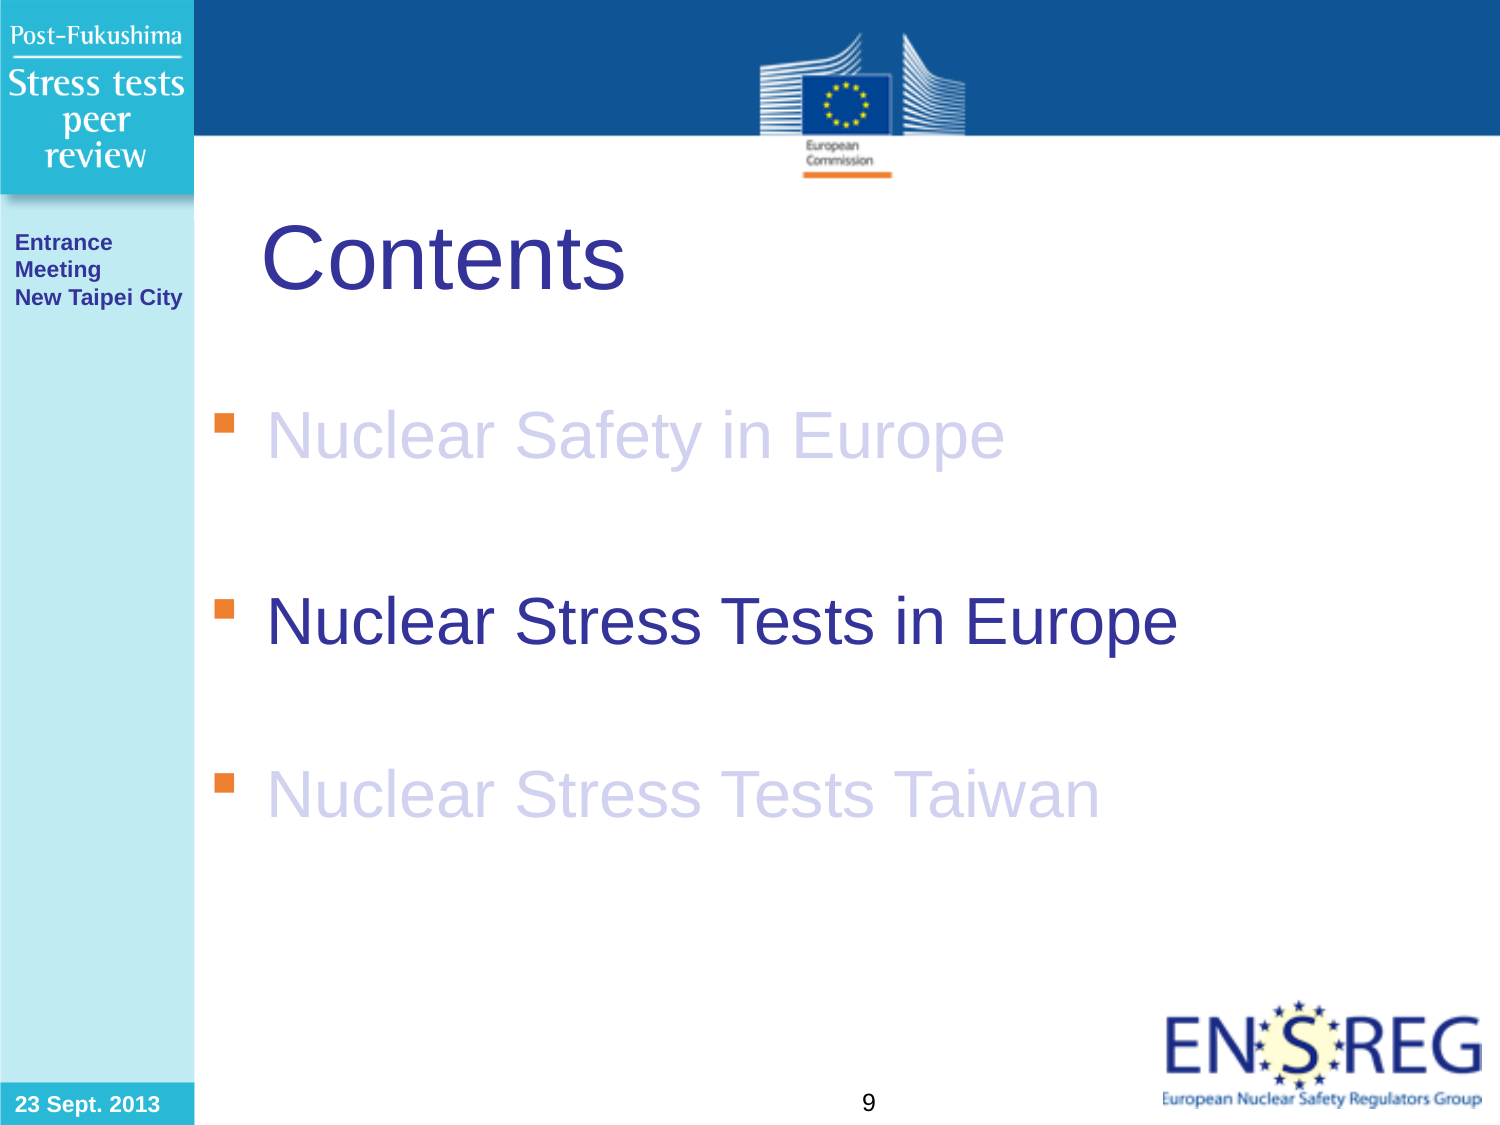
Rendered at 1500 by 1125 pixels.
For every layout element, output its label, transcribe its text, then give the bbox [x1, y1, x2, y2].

list Nuclear Safety in Europe Nuclear Stress Tests in Europe Nuclear Stress Tests Taiwan [194, 383, 1394, 984]
picture [0, 0, 1500, 1125]
picture [1163, 999, 1482, 1109]
title Contents [194, 229, 1454, 334]
